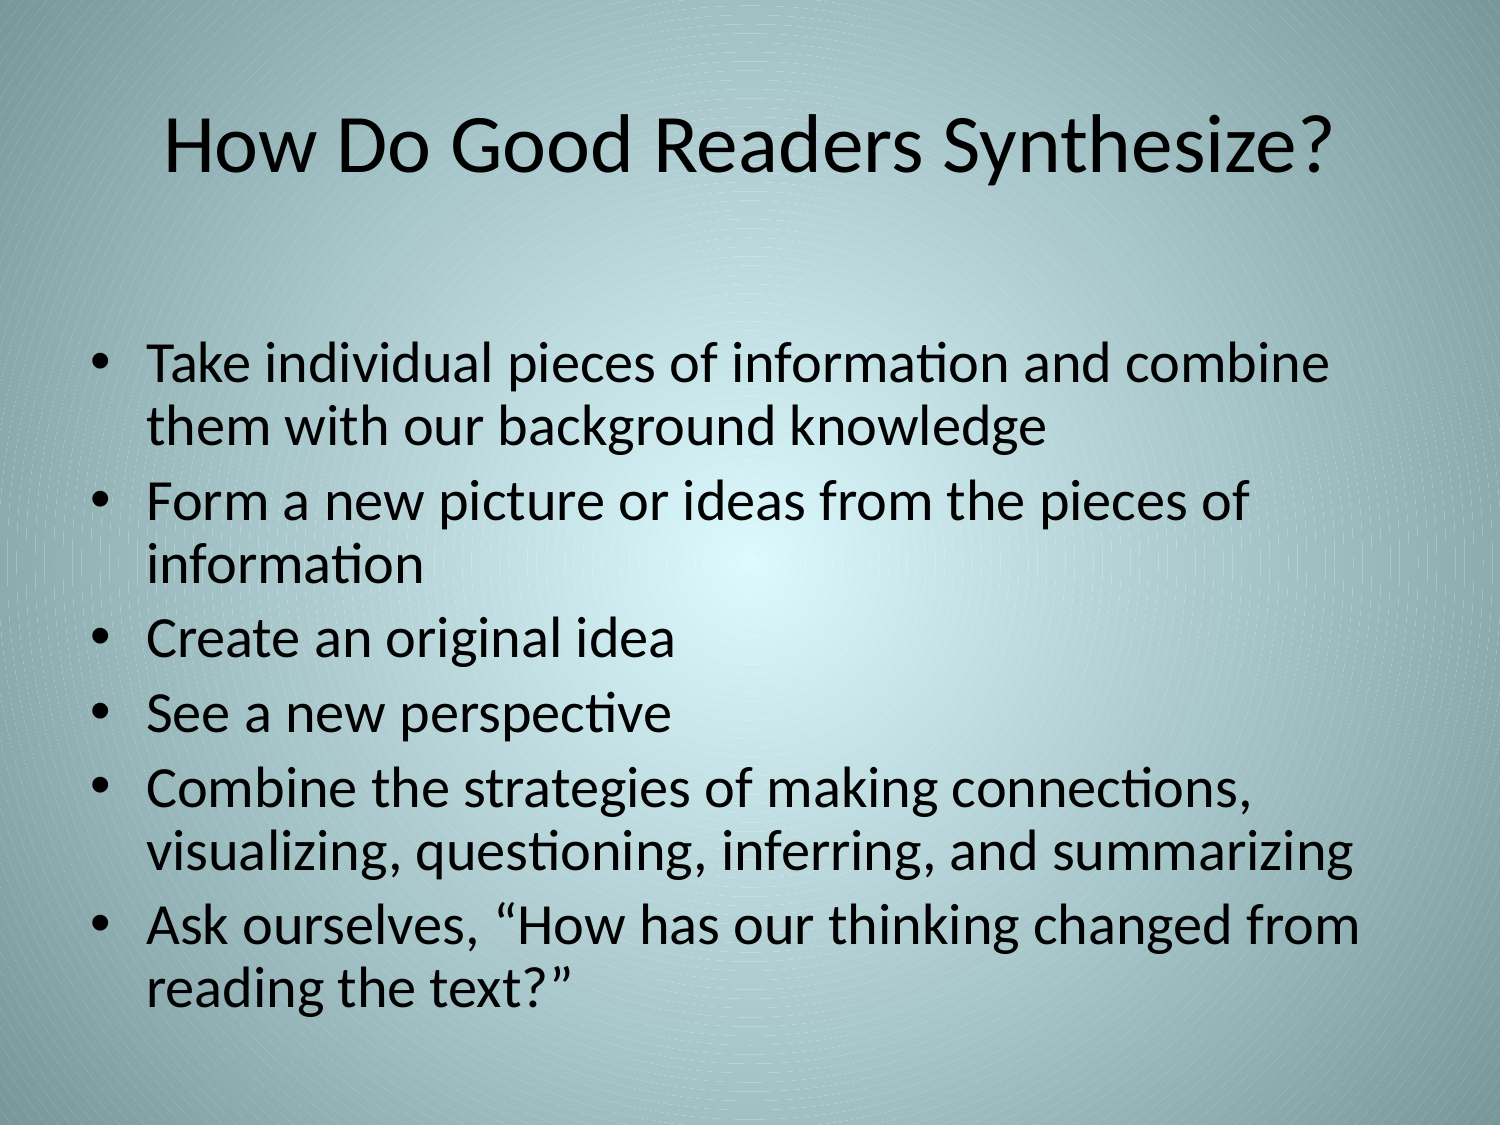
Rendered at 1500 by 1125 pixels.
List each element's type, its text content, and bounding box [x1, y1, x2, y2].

list Take individual pieces of information and combine them with our background knowledge Form a new picture or ideas from the pieces of information Create an original idea See a new perspective Combine the strategies of making connections, visualizing, questioning, inferring, and summarizing Ask ourselves, “How has our thinking changed from reading the text?” [75, 324, 1425, 1125]
title How Do Good Readers Synthesize? [75, 45, 1425, 233]
